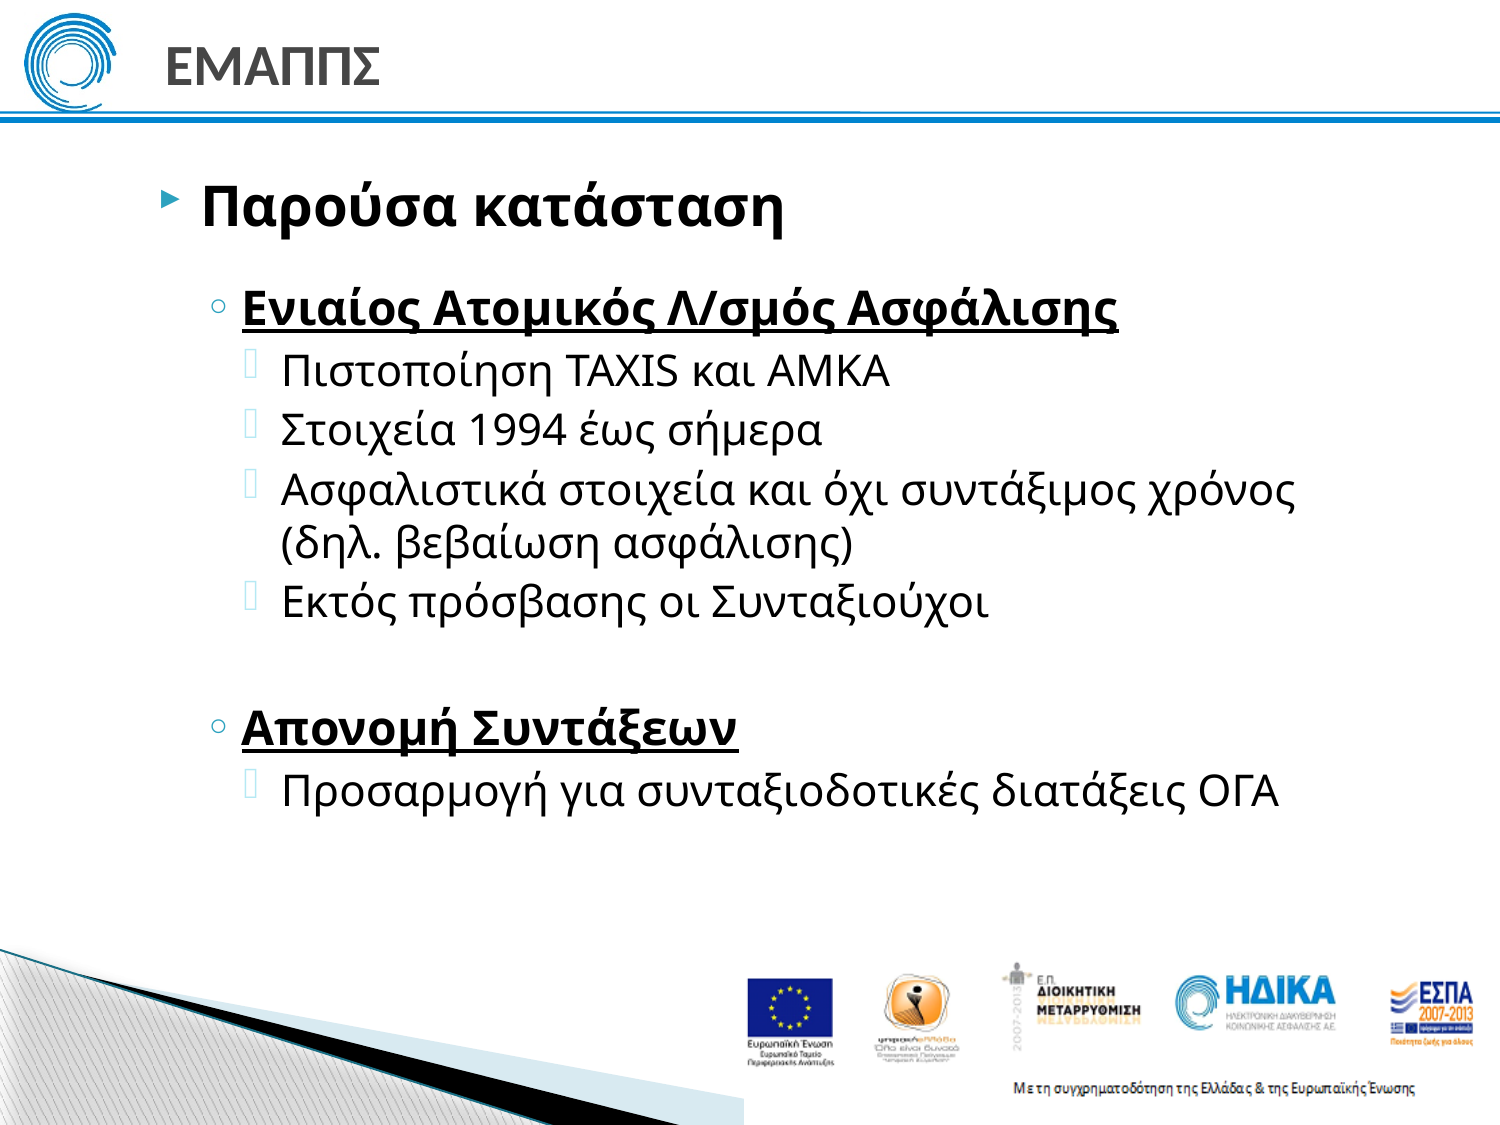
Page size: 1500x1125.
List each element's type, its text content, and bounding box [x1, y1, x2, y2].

title ΕΜΑΠΠΣ [150, 0, 1500, 112]
list Παρούσα κατάσταση Ενιαίος Ατομικός Λ/σμός Ασφάλισης Πιστοποίηση TAXIS και ΑΜΚΑ Στοιχεία 1994 έως σήμερα Ασφαλιστικά στοιχεία και όχι συντάξιμος χρόνος (δηλ. βεβαίωση ασφάλισης) Εκτός πρόσβασης οι Συνταξιούχοι Απονομή Συντάξεων Προσαρμογή για συνταξιοδοτικές διατάξεις ΟΓΑ [124, 163, 1401, 963]
picture [24, 12, 125, 111]
picture [744, 960, 1500, 1125]
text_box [0, 112, 1500, 121]
